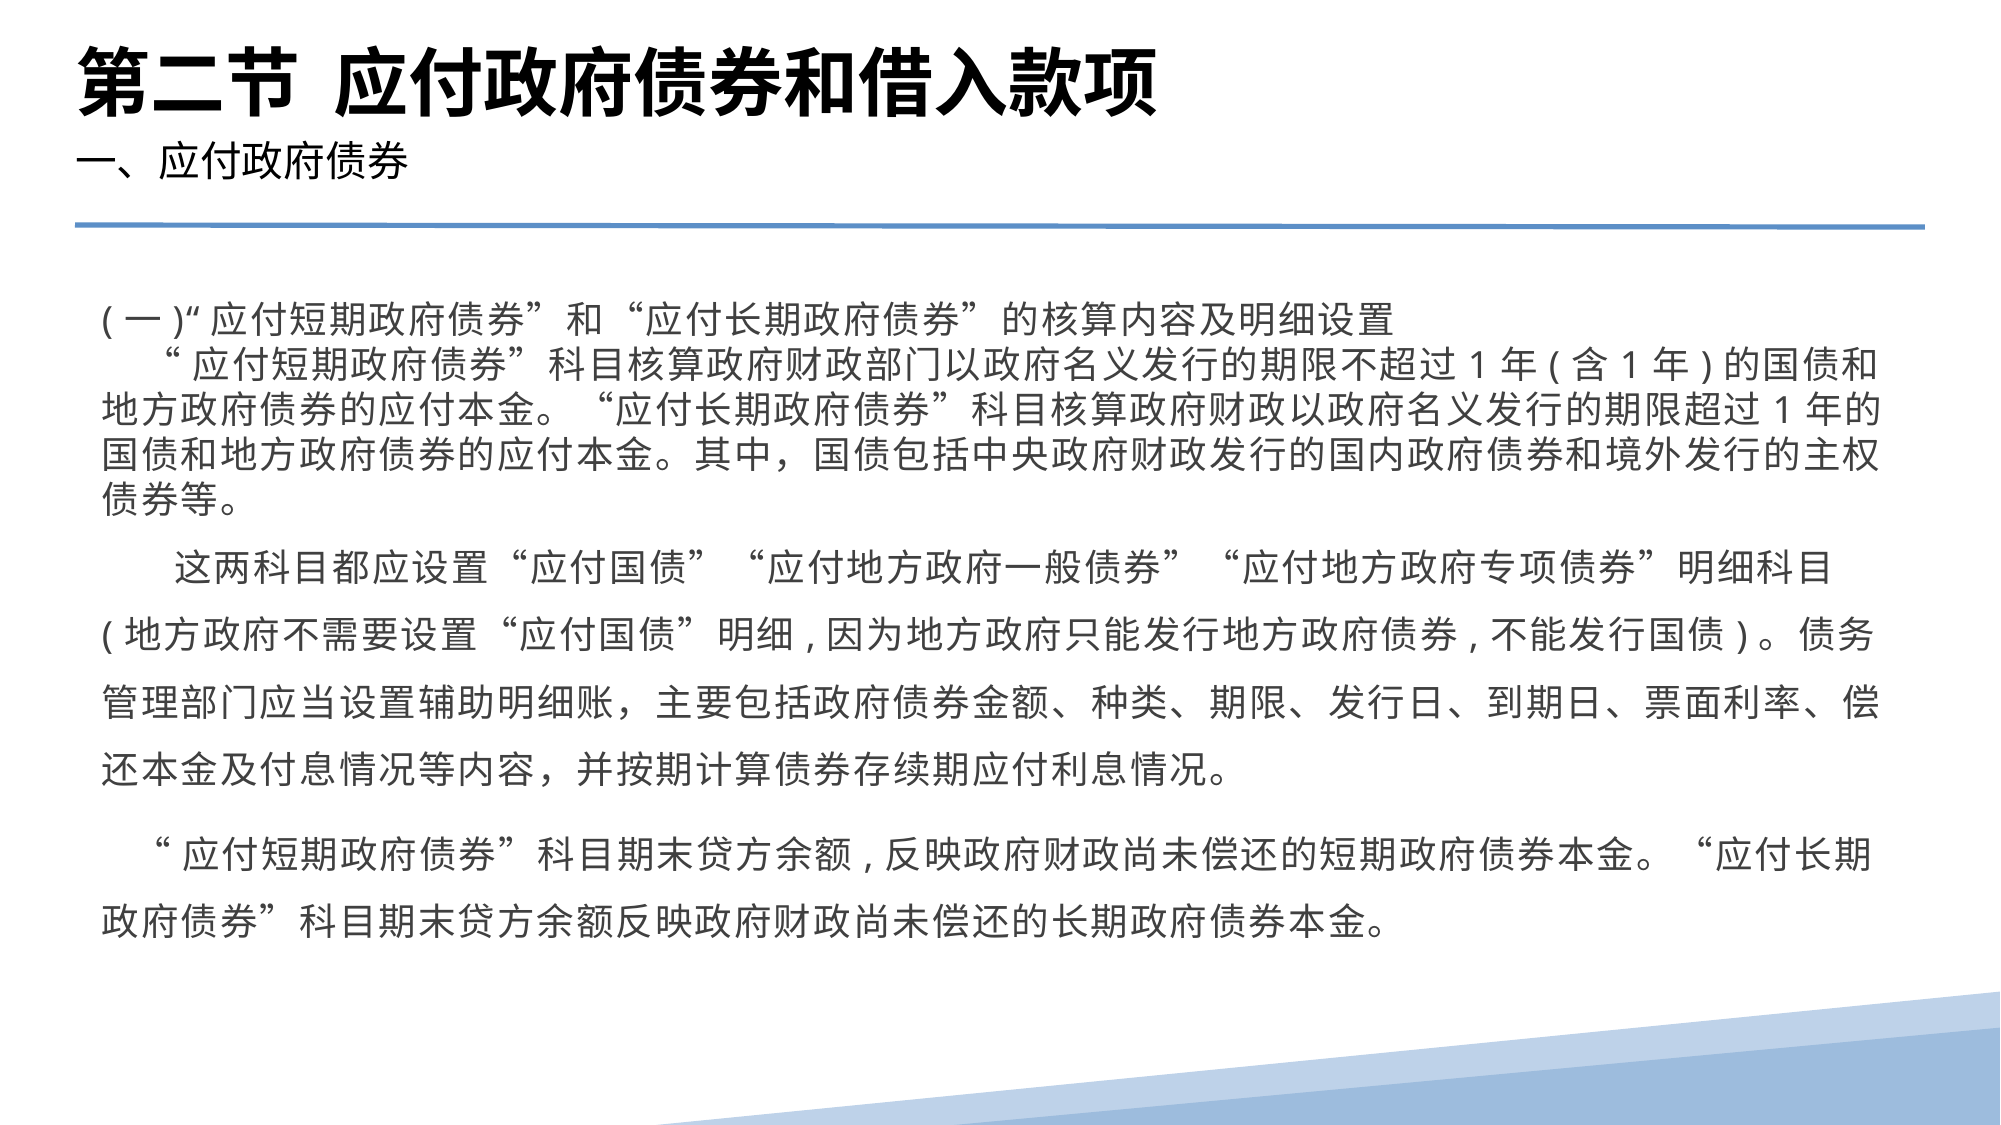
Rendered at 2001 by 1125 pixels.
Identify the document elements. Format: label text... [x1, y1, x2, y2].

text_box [74, 224, 1925, 228]
text_box 一、应付政府债券 [75, 124, 1925, 200]
text_box (一)“应付短期政府债券”和“应付长期政府债券”的核算内容及明细设置 “应付短期政府债券”科目核算政府财政部门以政府名义发行的期限不超过1年(含1年)的国债和地方政府债券的应付本金。“应付长期政府债券”科目核算政府财政以政府名义发行的期限超过1年的国债和地方政府债券的应付本金。其中，国债包括中央政府财政发行的国内政府债券和境外发行的主权债券等。 这两科目都应设置“应付国债”“应付地方政府一般债券”“应付地方政府专项债券”明细科目(地方政府不需要设置“应付国债”明细,因为地方政府只能发行地方政府债券,不能发行国债)。债务管理部门应当设置辅助明细账，主要包括政府债券金额、种类、期限、发行日、到期日、票面利率、偿还本金及付息情况等内容，并按期计算债券存续期应付利息情况。 “应付短期政府债券”科目期末贷方余额,反映政府财政尚未偿还的短期政府债券本金。“应付长期政府债券”科目期末贷方余额反映政府财政尚未偿还的长期政府债券本金。 [91, 252, 1903, 1072]
text_box 第二节 应付政府债券和借入款项 [75, 24, 1925, 124]
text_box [656, 991, 2000, 1125]
